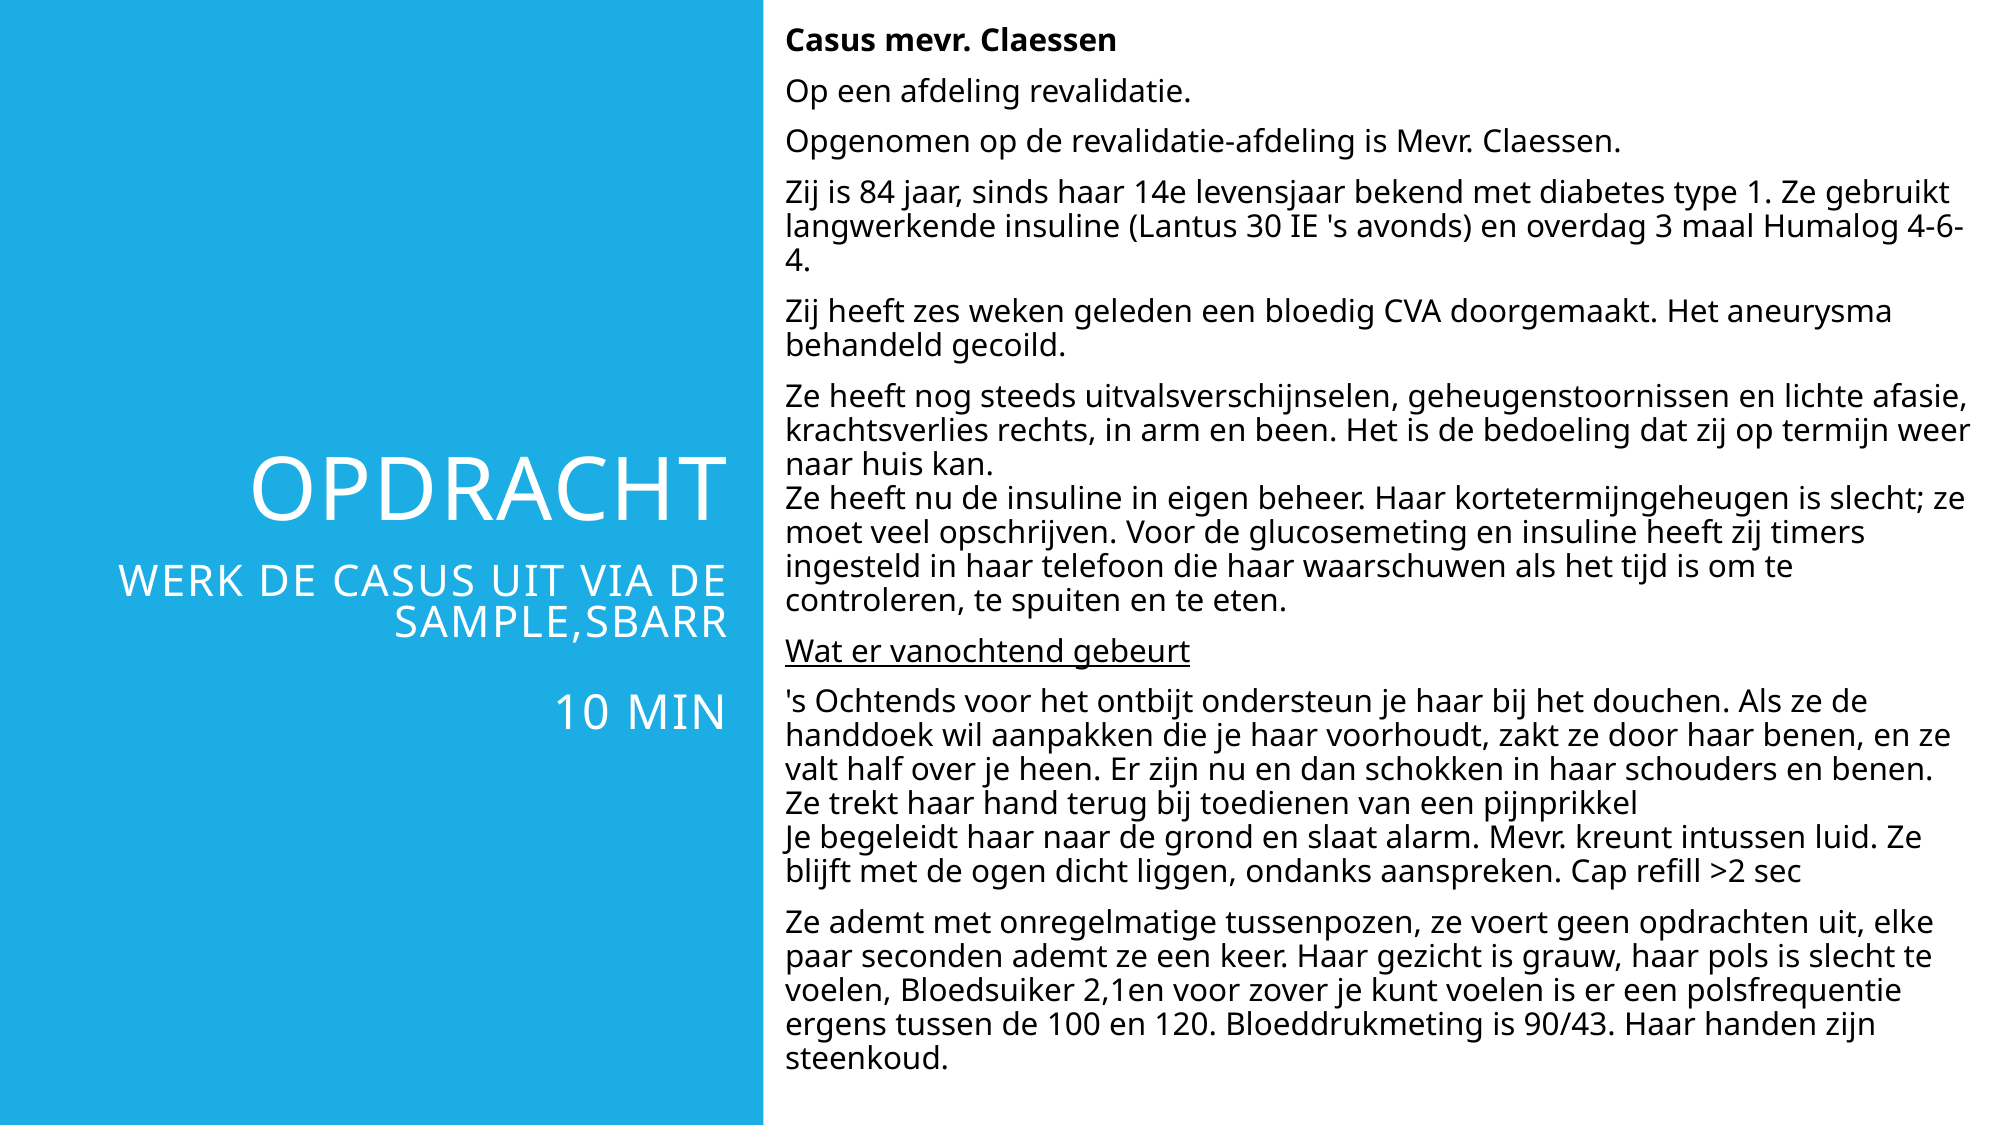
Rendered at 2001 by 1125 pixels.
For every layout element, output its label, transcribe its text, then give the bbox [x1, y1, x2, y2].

text_box [0, 0, 765, 1125]
title Opdracht Werk de casus uit via de SAMPLE,SBARR 10 min [18, 131, 745, 993]
list Casus mevr. Claessen Op een afdeling revalidatie. Opgenomen op de revalidatie-afdeling is Mevr. Claessen. Zij is 84 jaar, sinds haar 14e levensjaar bekend met diabetes type 1. Ze gebruikt langwerkende insuline (Lantus 30 IE 's avonds) en overdag 3 maal Humalog 4-6-4. Zij heeft zes weken geleden een bloedig CVA doorgemaakt. Het aneurysma behandeld gecoild. Ze heeft nog steeds uitvalsverschijnselen, geheugenstoornissen en lichte afasie, krachtsverlies rechts, in arm en been. Het is de bedoeling dat zij op termijn weer naar huis kan. Ze heeft nu de insuline in eigen beheer. Haar kortetermijngeheugen is slecht; ze moet veel opschrijven. Voor de glucosemeting en insuline heeft zij timers ingesteld in haar telefoon die haar waarschuwen als het tijd is om te controleren, te spuiten en te eten. Wat er vanochtend gebeurt 's Ochtends voor het ontbijt ondersteun je haar bij het douchen. Als ze de handdoek wil aanpakken die je haar voorhoudt, zakt ze door haar benen, en ze valt half over je heen. Er zijn nu en dan schokken in haar schouders en benen. Ze trekt haar hand terug bij toedienen van een pijnprikkel Je begeleidt haar naar de grond en slaat alarm. Mevr. kreunt intussen luid. Ze blijft met de ogen dicht liggen, ondanks aanspreken. Cap refill >2 sec Ze ademt met onregelmatige tussenpozen, ze voert geen opdrachten uit, elke paar seconden ademt ze een keer. Haar gezicht is grauw, haar pols is slecht te voelen, Bloedsuiker 2,1en voor zover je kunt voelen is er een polsfrequentie ergens tussen de 100 en 120. Bloeddrukmeting is 90/43. Haar handen zijn steenkoud. [763, 16, 1982, 1098]
text_box [765, 0, 2000, 1125]
